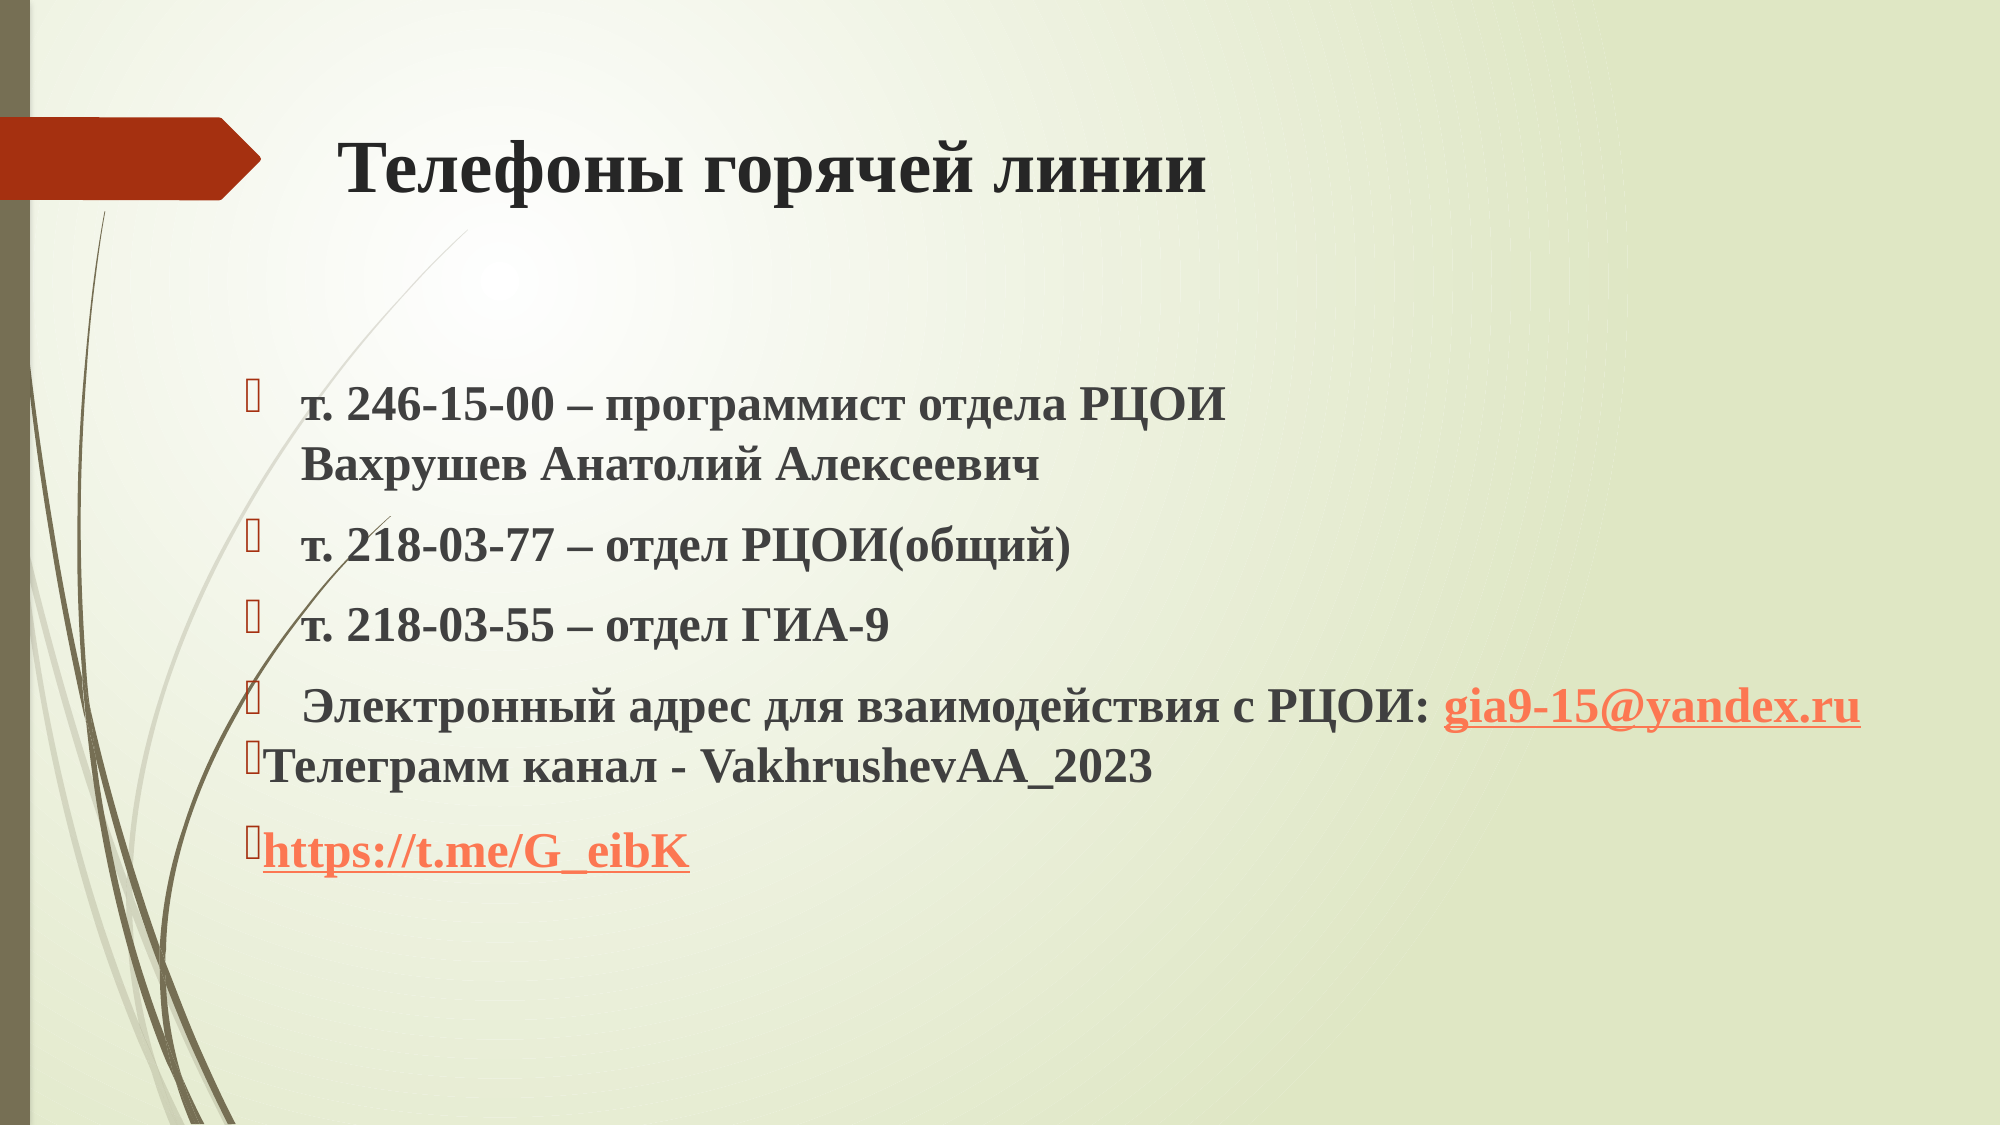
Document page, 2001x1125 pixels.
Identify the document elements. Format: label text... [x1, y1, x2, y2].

list т. 246-15-00 – программист отдела РЦОИ Вахрушев Анатолий Алексеевич т. 218-03-77 – отдел РЦОИ(общий) т. 218-03-55 – отдел ГИА-9 Электронный адрес для взаимодействия с РЦОИ: gia9-15@yandex.ru Телеграмм канал - VakhrushevAA_2023 https://t.me/G_eibK [229, 362, 1929, 983]
title Телефоны горячей линии [322, 109, 1785, 320]
